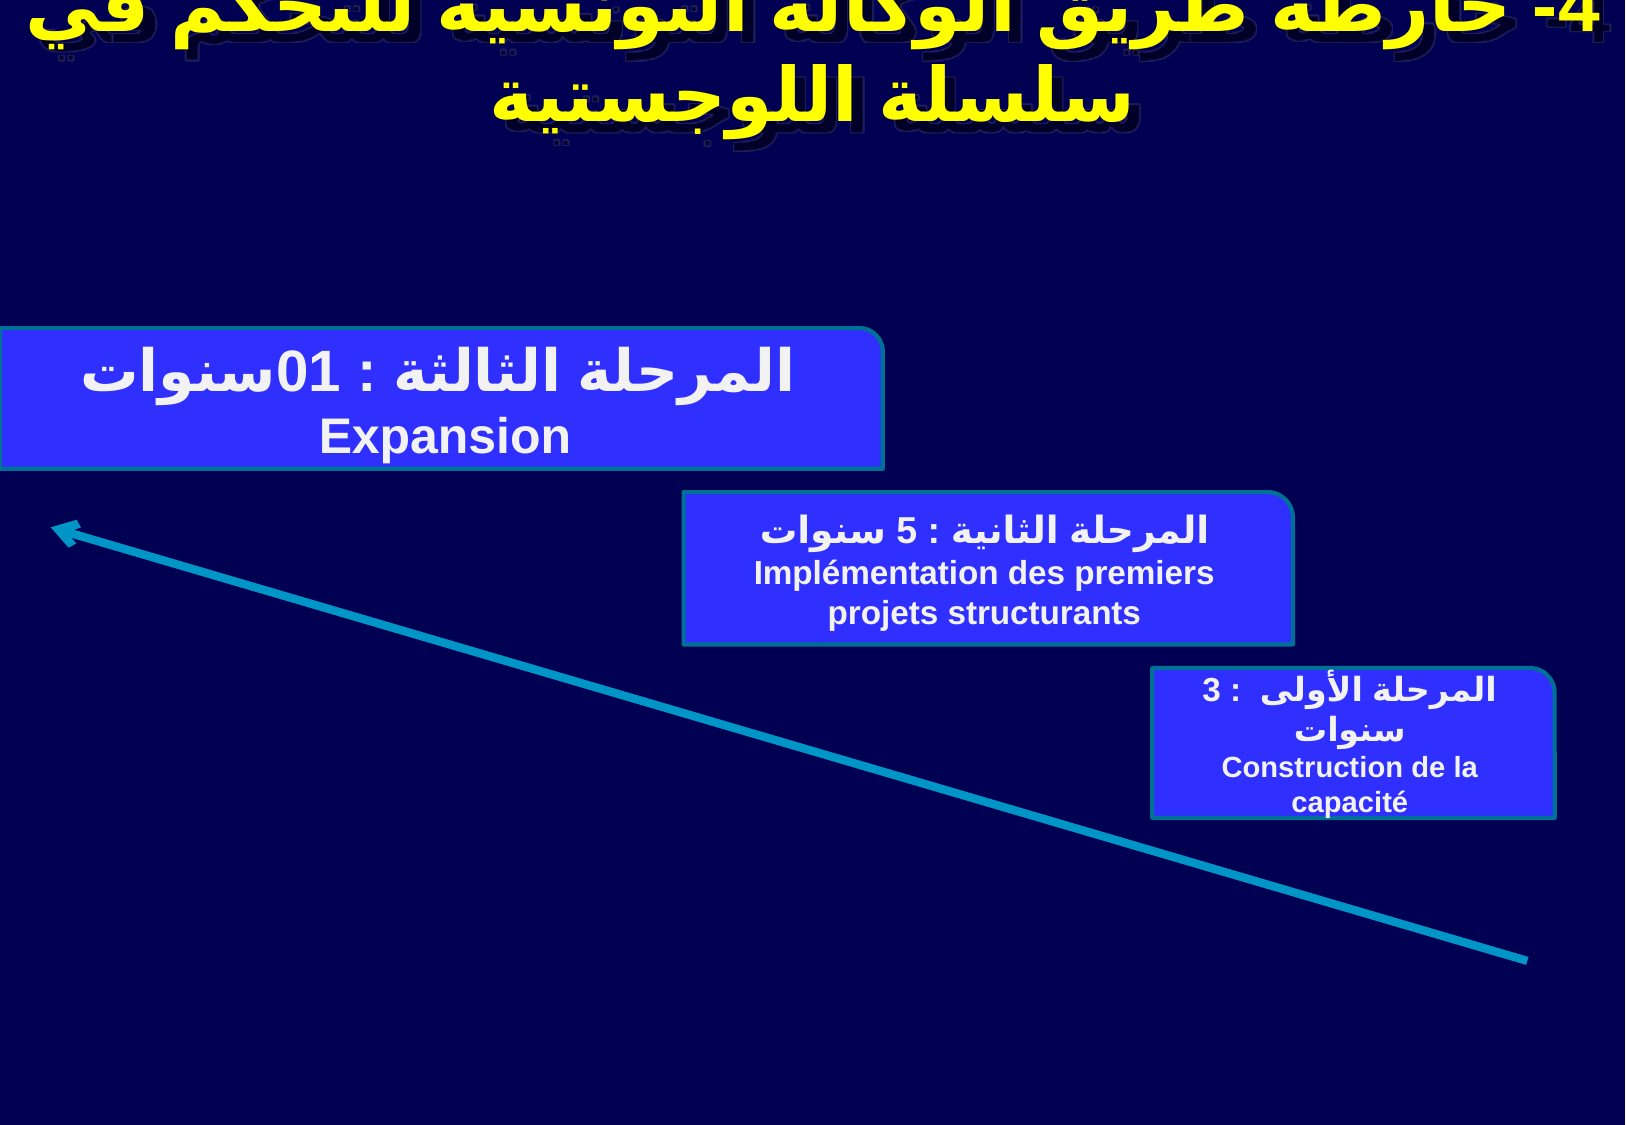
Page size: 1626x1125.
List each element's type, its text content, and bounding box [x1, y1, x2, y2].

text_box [50, 527, 1528, 962]
text_box المرحلة الثانية : 5 سنوات Implémentation des premiers projets structurants [681, 490, 1296, 525]
text_box المرحلة الأولى : 3 سنوات Construction de la capacité [1533, 666, 1557, 821]
text_box المرحلة الثالثة : 01سنوات Expansion [0, 326, 885, 471]
text_box 4- خارطة طريق الوكالة التونسية للتحكم في سلسلة اللوجستية [0, 0, 1625, 94]
